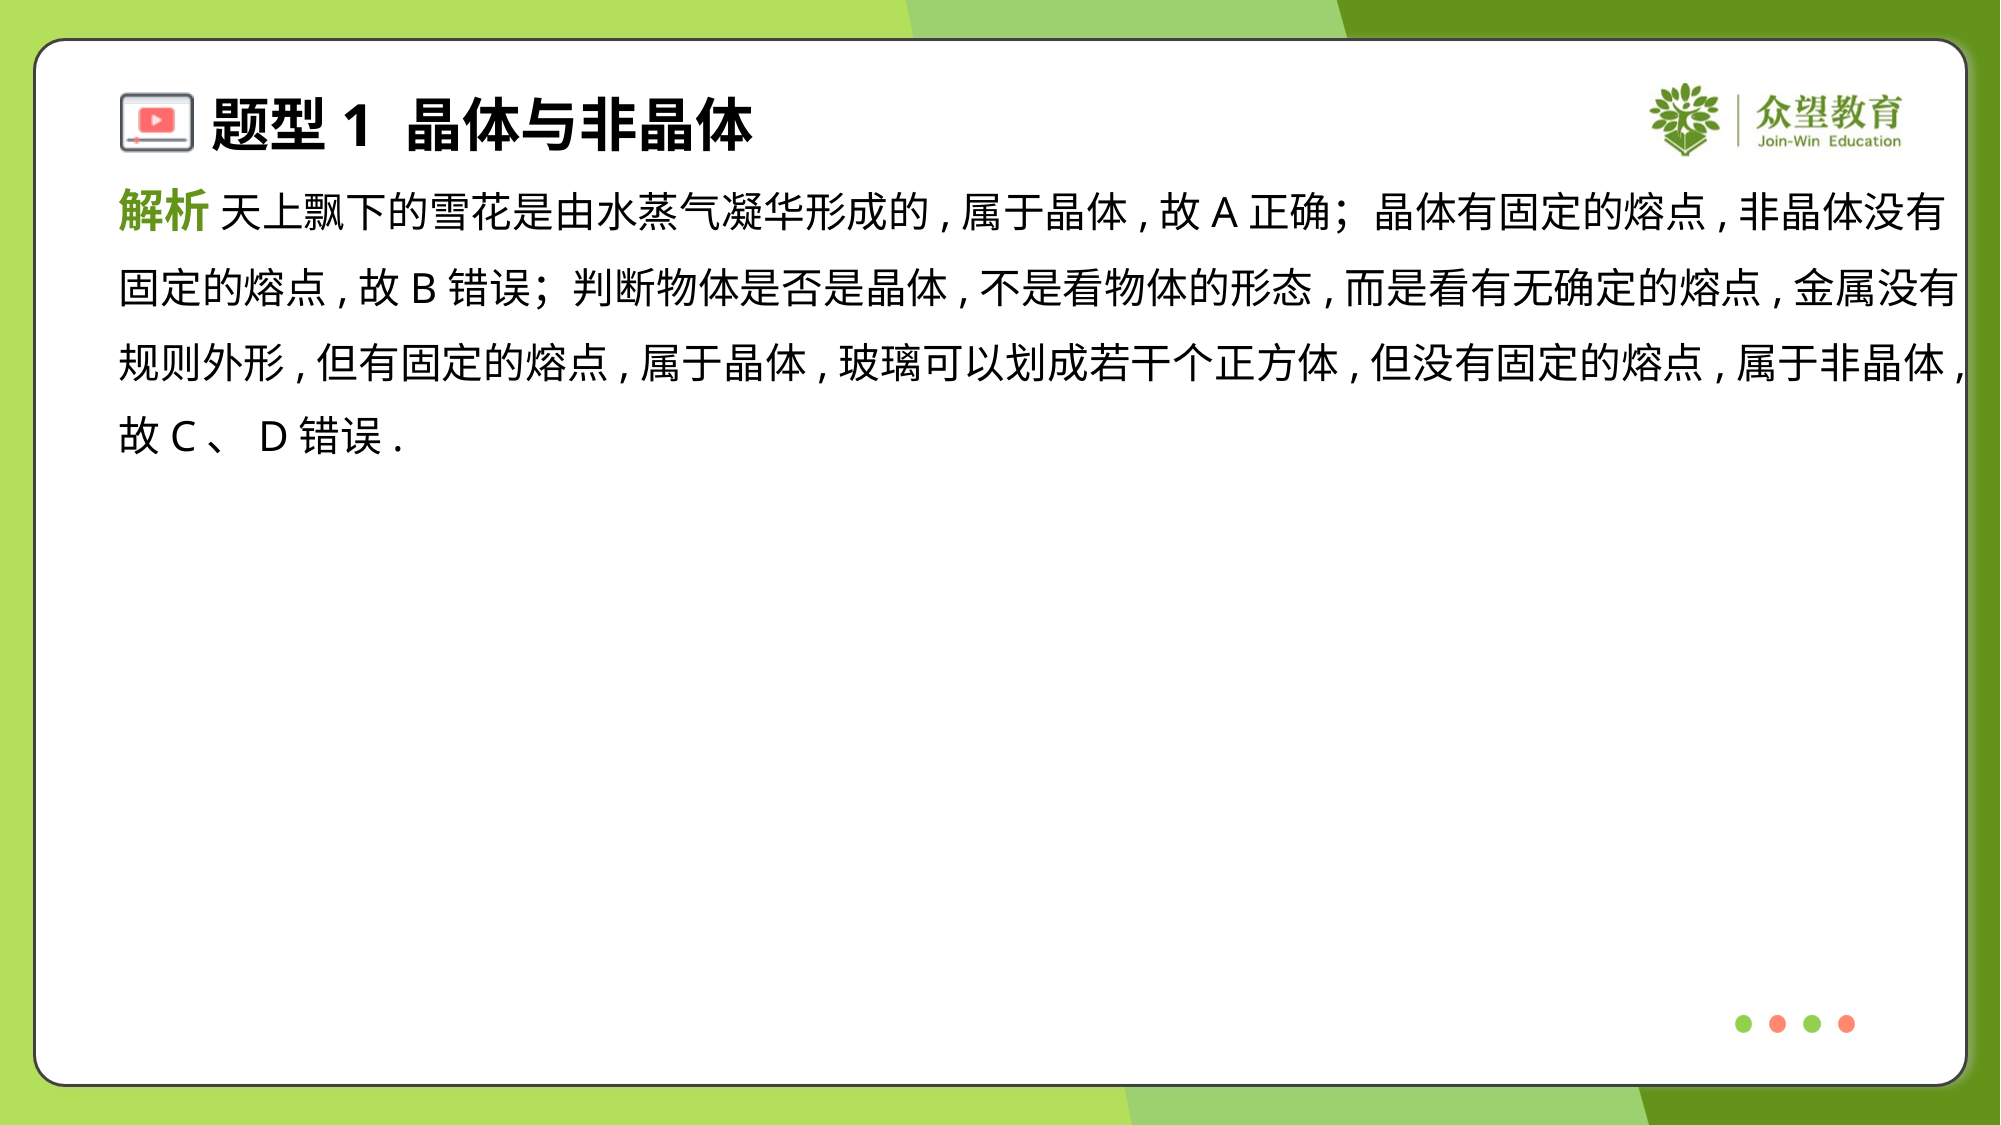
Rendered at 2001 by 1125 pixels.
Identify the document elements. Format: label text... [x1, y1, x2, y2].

picture [0, 0, 2000, 1125]
text_box 解析 天上飘下的雪花是由水蒸气凝华形成的,属于晶体,故A正确；晶体有固定的熔点,非晶体没有 固定的熔点,故B错误；判断物体是否是晶体,不是看物体的形态,而是看有无确定的熔点,金属没有 规则外形,但有固定的熔点,属于晶体,玻璃可以划成若干个正方体,但没有固定的熔点,属于非晶体, 故C、D错误. [118, 159, 1883, 452]
